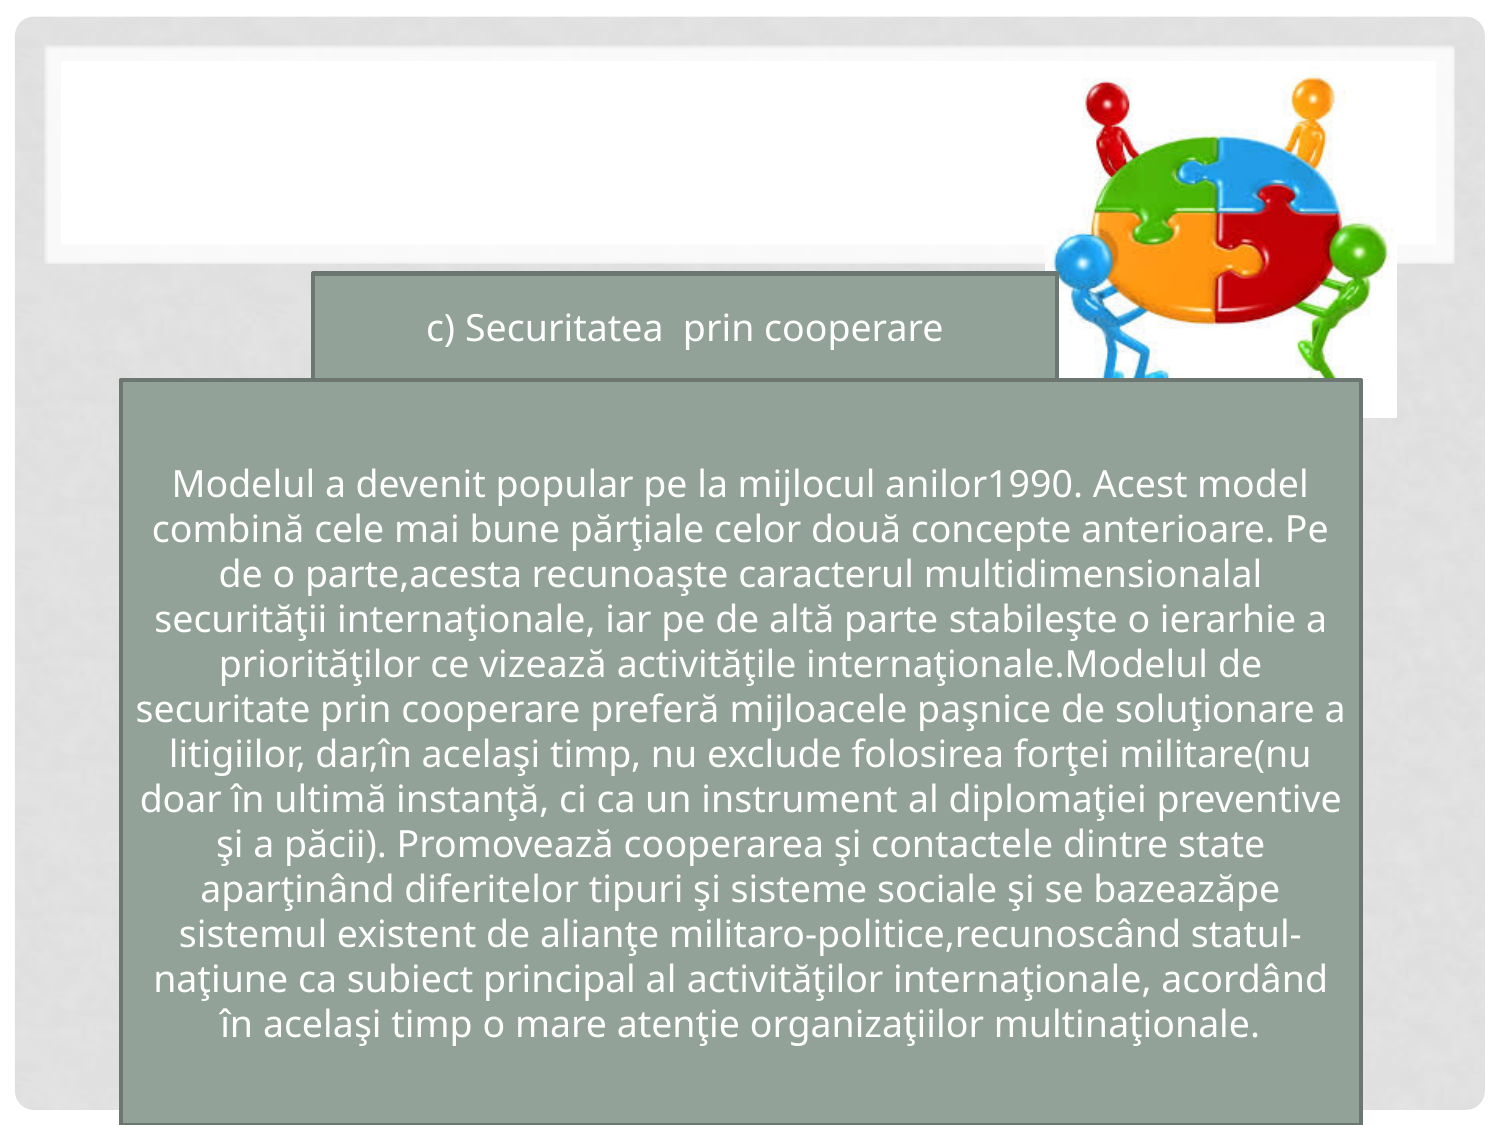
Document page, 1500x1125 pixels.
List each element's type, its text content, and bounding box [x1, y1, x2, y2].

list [1045, 66, 1398, 419]
text_box c) Securitatea prin cooperare [311, 271, 1045, 378]
text_box Modelul a devenit popular pe la mijlocul anilor1990. Acest model combină cele mai bune părţiale celor două concepte anterioare. Pe de o parte,acesta recunoaşte caracterul multidimensionalal securităţii internaţionale, iar pe de altă parte stabileşte o ierarhie a priorităţilor ce vizează activităţile internaţionale.Modelul de securitate prin cooperare preferă mijloacele paşnice de soluţionare a litigiilor, dar,în acelaşi timp, nu exclude folosirea forţei militare(nu doar în ultimă instanţă, ci ca un instrument al diplomaţiei preventive şi a păcii). Promovează cooperarea şi contactele dintre state aparţinând diferitelor tipuri şi sisteme sociale şi se bazeazăpe sistemul existent de alianţe militaro-politice,recunoscând statul-naţiune ca subiect principal al activităţilor internaţionale, acordând în acelaşi timp o mare atenţie organizaţiilor multinaţionale. [119, 378, 1363, 1125]
